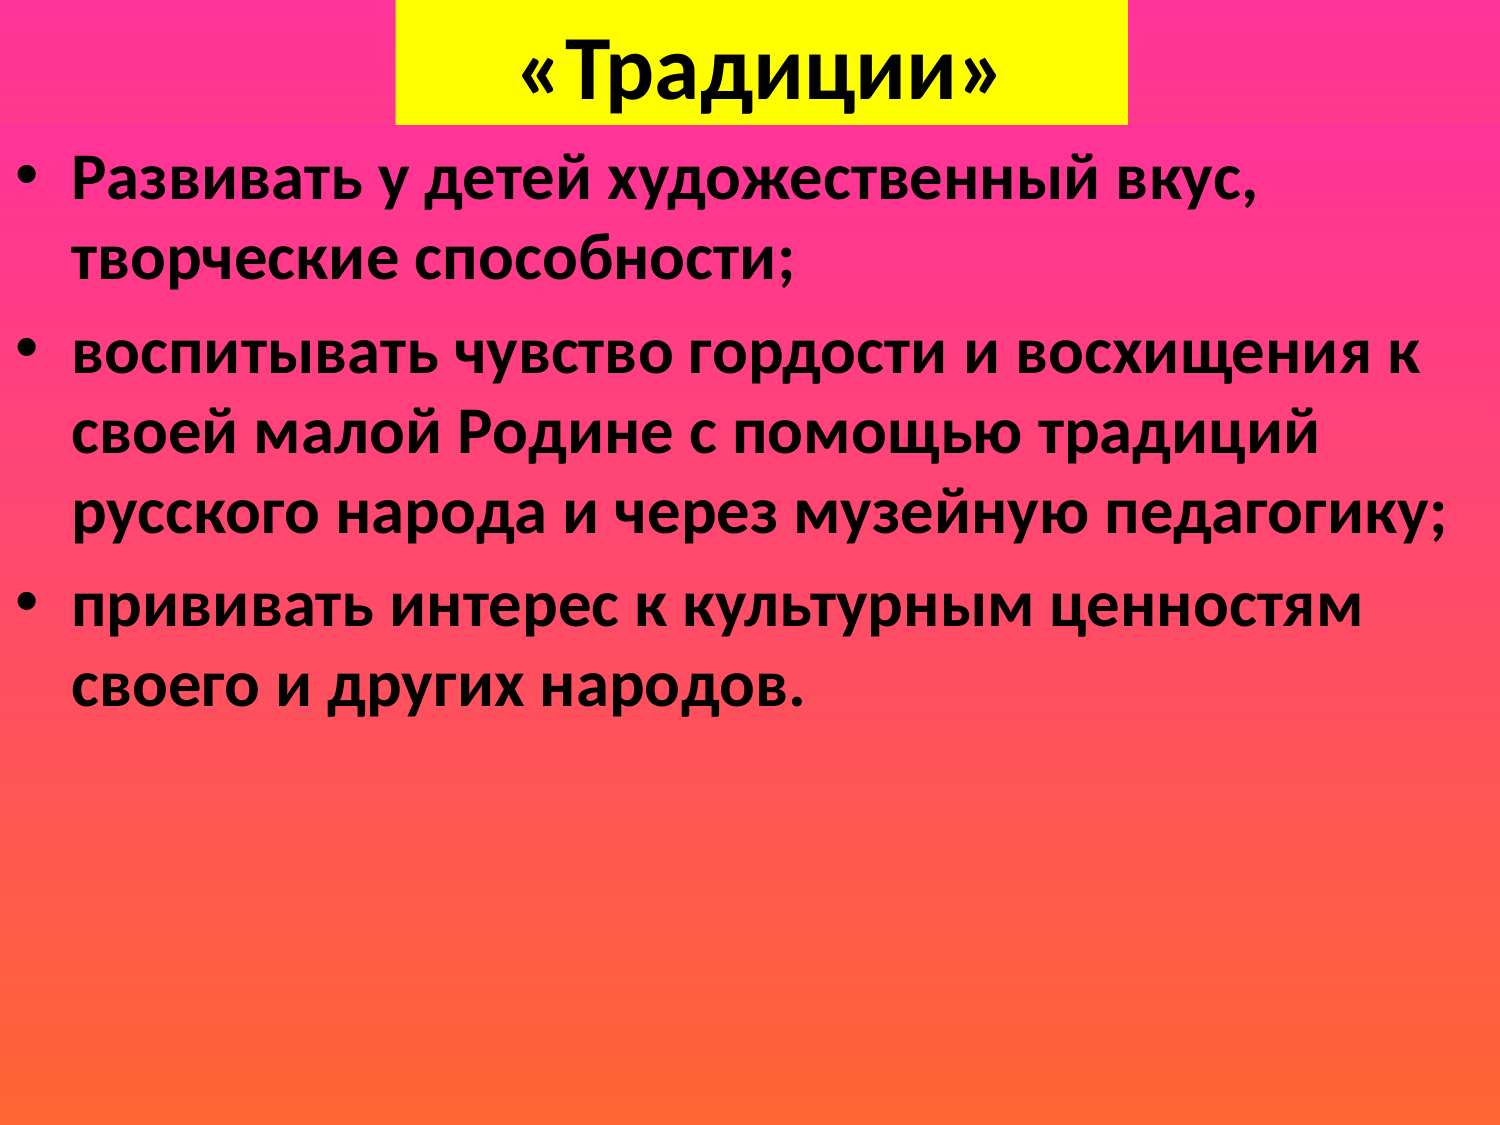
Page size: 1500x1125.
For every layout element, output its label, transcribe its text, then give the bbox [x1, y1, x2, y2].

list Развивать у детей художественный вкус, творческие способности; воспитывать чувство гордости и восхищения к своей малой Родине с помощью традиций русского народа и через музейную педагогику; прививать интерес к культурным ценностям своего и других народов. [0, 125, 1500, 1125]
title «Традиции» [395, 0, 1128, 125]
